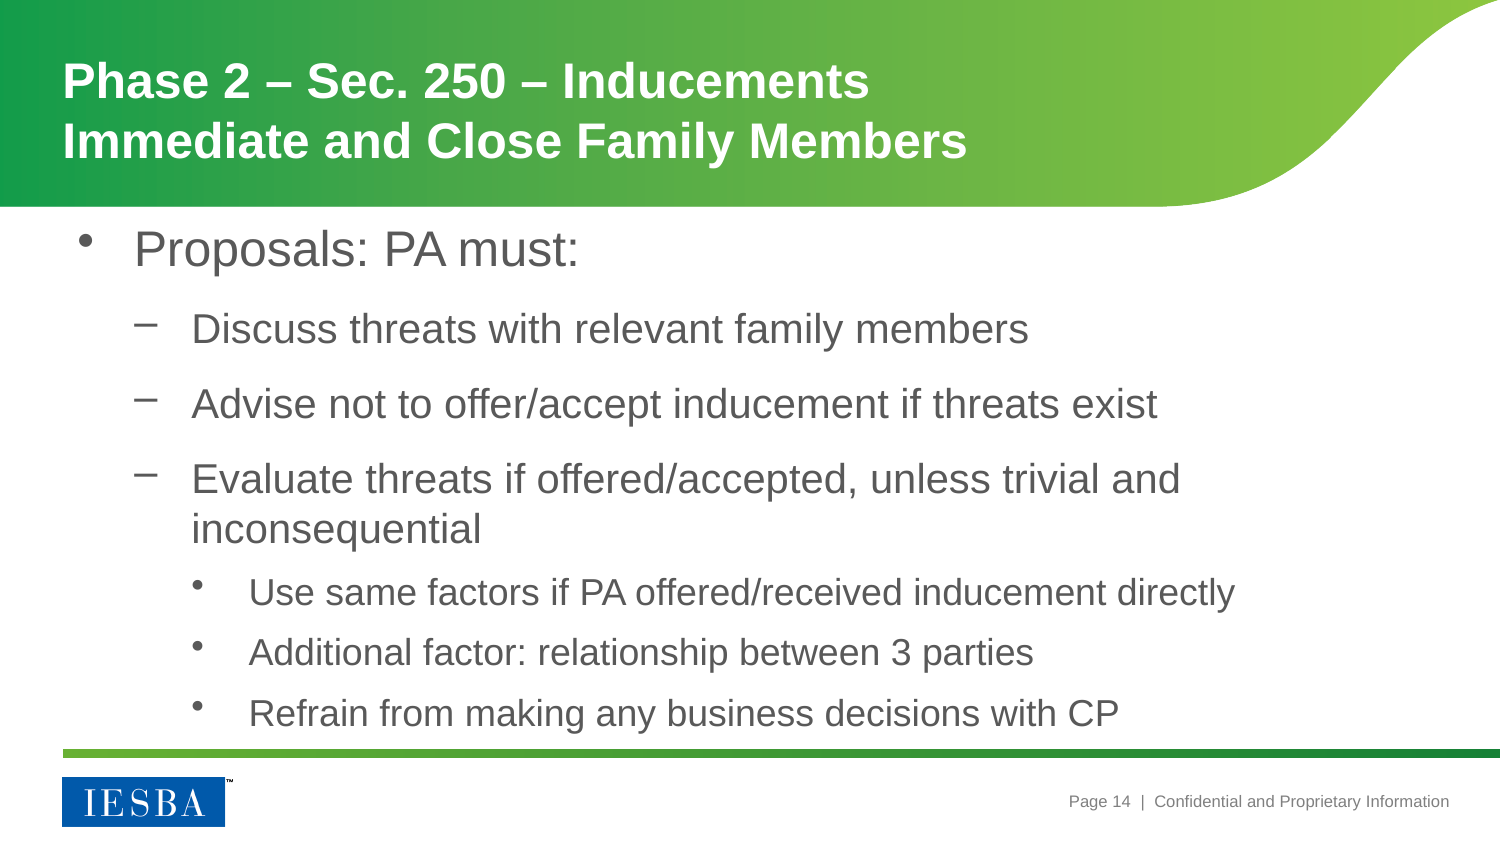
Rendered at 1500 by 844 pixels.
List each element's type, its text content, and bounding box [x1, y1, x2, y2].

title Phase 2 – Sec. 250 – Inducements Immediate and Close Family Members [62, 75, 1300, 142]
picture [0, 0, 1500, 207]
picture [62, 777, 233, 827]
list Proposals: PA must: Discuss threats with relevant family members Advise not to offer/accept inducement if threats exist Evaluate threats if offered/accepted, unless trivial and inconsequential Use same factors if PA offered/received inducement directly Additional factor: relationship between 3 parties Refrain from making any business decisions with CP [62, 209, 1450, 747]
